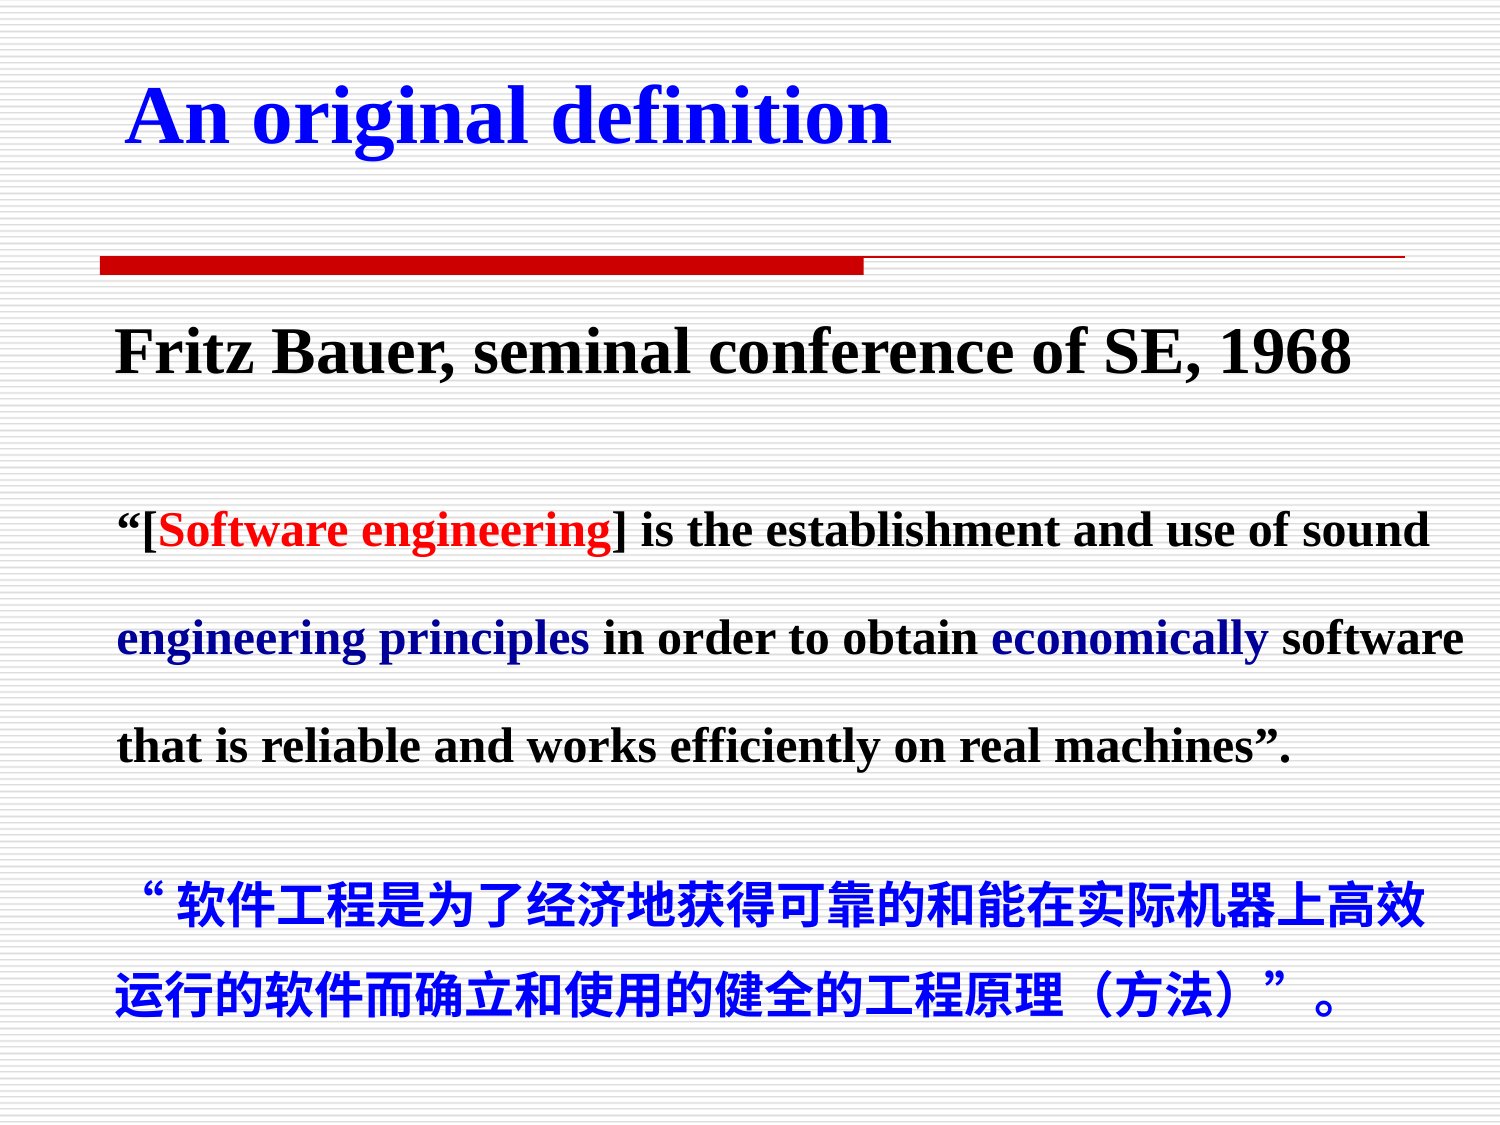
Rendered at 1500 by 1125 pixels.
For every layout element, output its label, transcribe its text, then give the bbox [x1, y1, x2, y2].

text_box An original definition [110, 53, 909, 168]
text_box “[Software engineering] is the establishment and use of sound engineering principles in order to obtain economically software that is reliable and works efficiently on real machines”. [26, 441, 1500, 781]
text_box Fritz Bauer, seminal conference of SE, 1968 [0, 299, 1414, 395]
picture [0, 0, 1500, 1125]
text_box “软件工程是为了经济地获得可靠的和能在实际机器上高效运行的软件而确立和使用的健全的工程原理（方法）”。 [99, 835, 1451, 1031]
